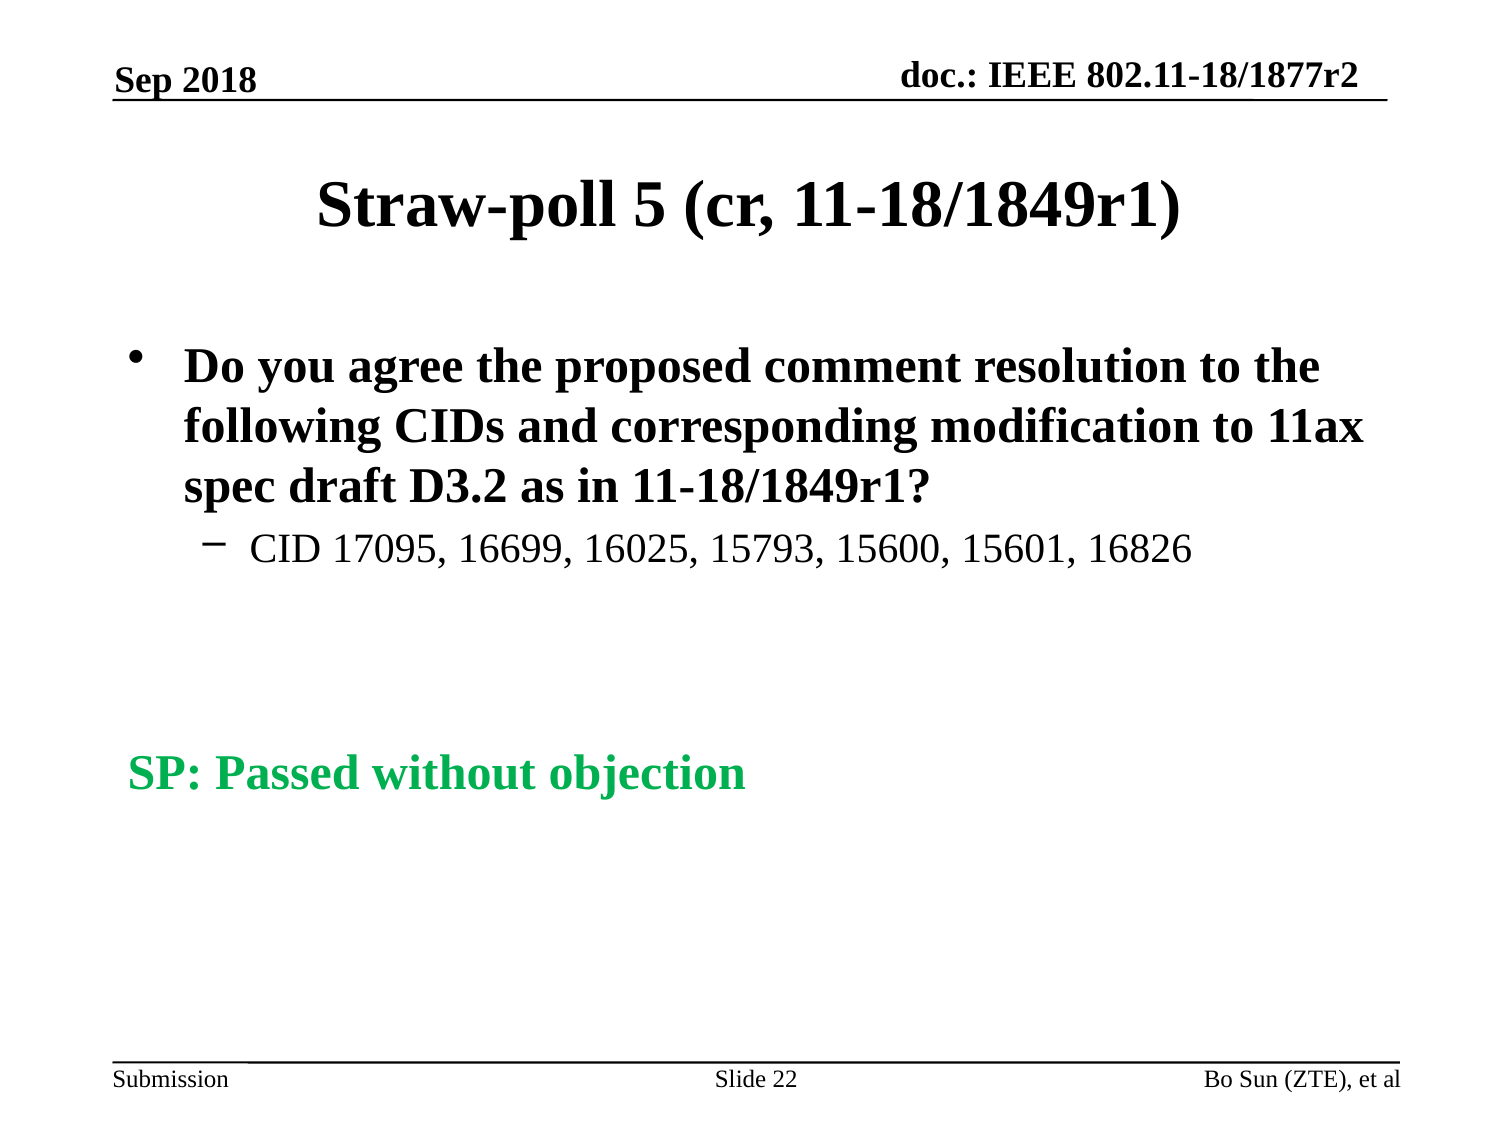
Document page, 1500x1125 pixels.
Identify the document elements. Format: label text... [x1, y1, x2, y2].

slide_number Slide 22 [712, 1061, 800, 1093]
title Straw-poll 5 (cr, 11-18/1849r1) [112, 112, 1388, 288]
list Do you agree the proposed comment resolution to the following CIDs and corresponding modification to 11ax spec draft D3.2 as in 11-18/1849r1? CID 17095, 16699, 16025, 15793, 15600, 15601, 16826 SP: Passed without objection [112, 324, 1388, 1000]
footer Bo Sun (ZTE), et al [1200, 1061, 1402, 1093]
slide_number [114, 54, 259, 101]
